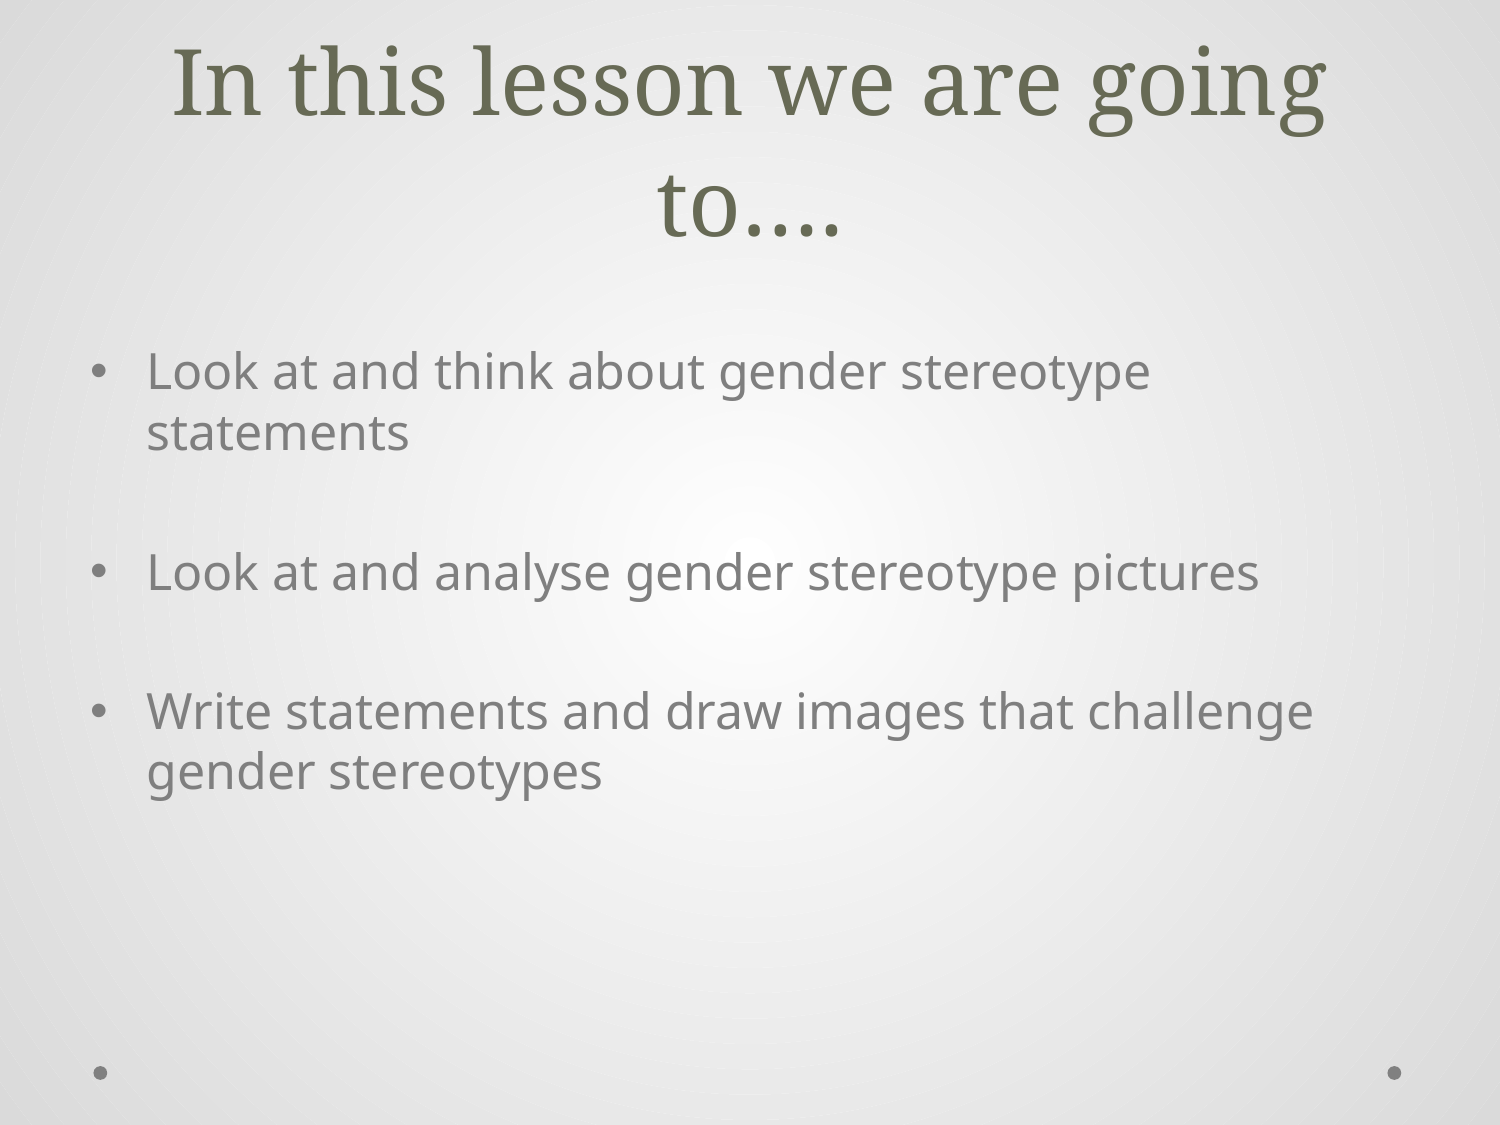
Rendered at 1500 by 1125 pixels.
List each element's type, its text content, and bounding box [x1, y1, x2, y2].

list Look at and think about gender stereotype statements Look at and analyse gender stereotype pictures Write statements and draw images that challenge gender stereotypes [74, 262, 1426, 1006]
title In this lesson we are going to…. [75, 0, 1425, 262]
